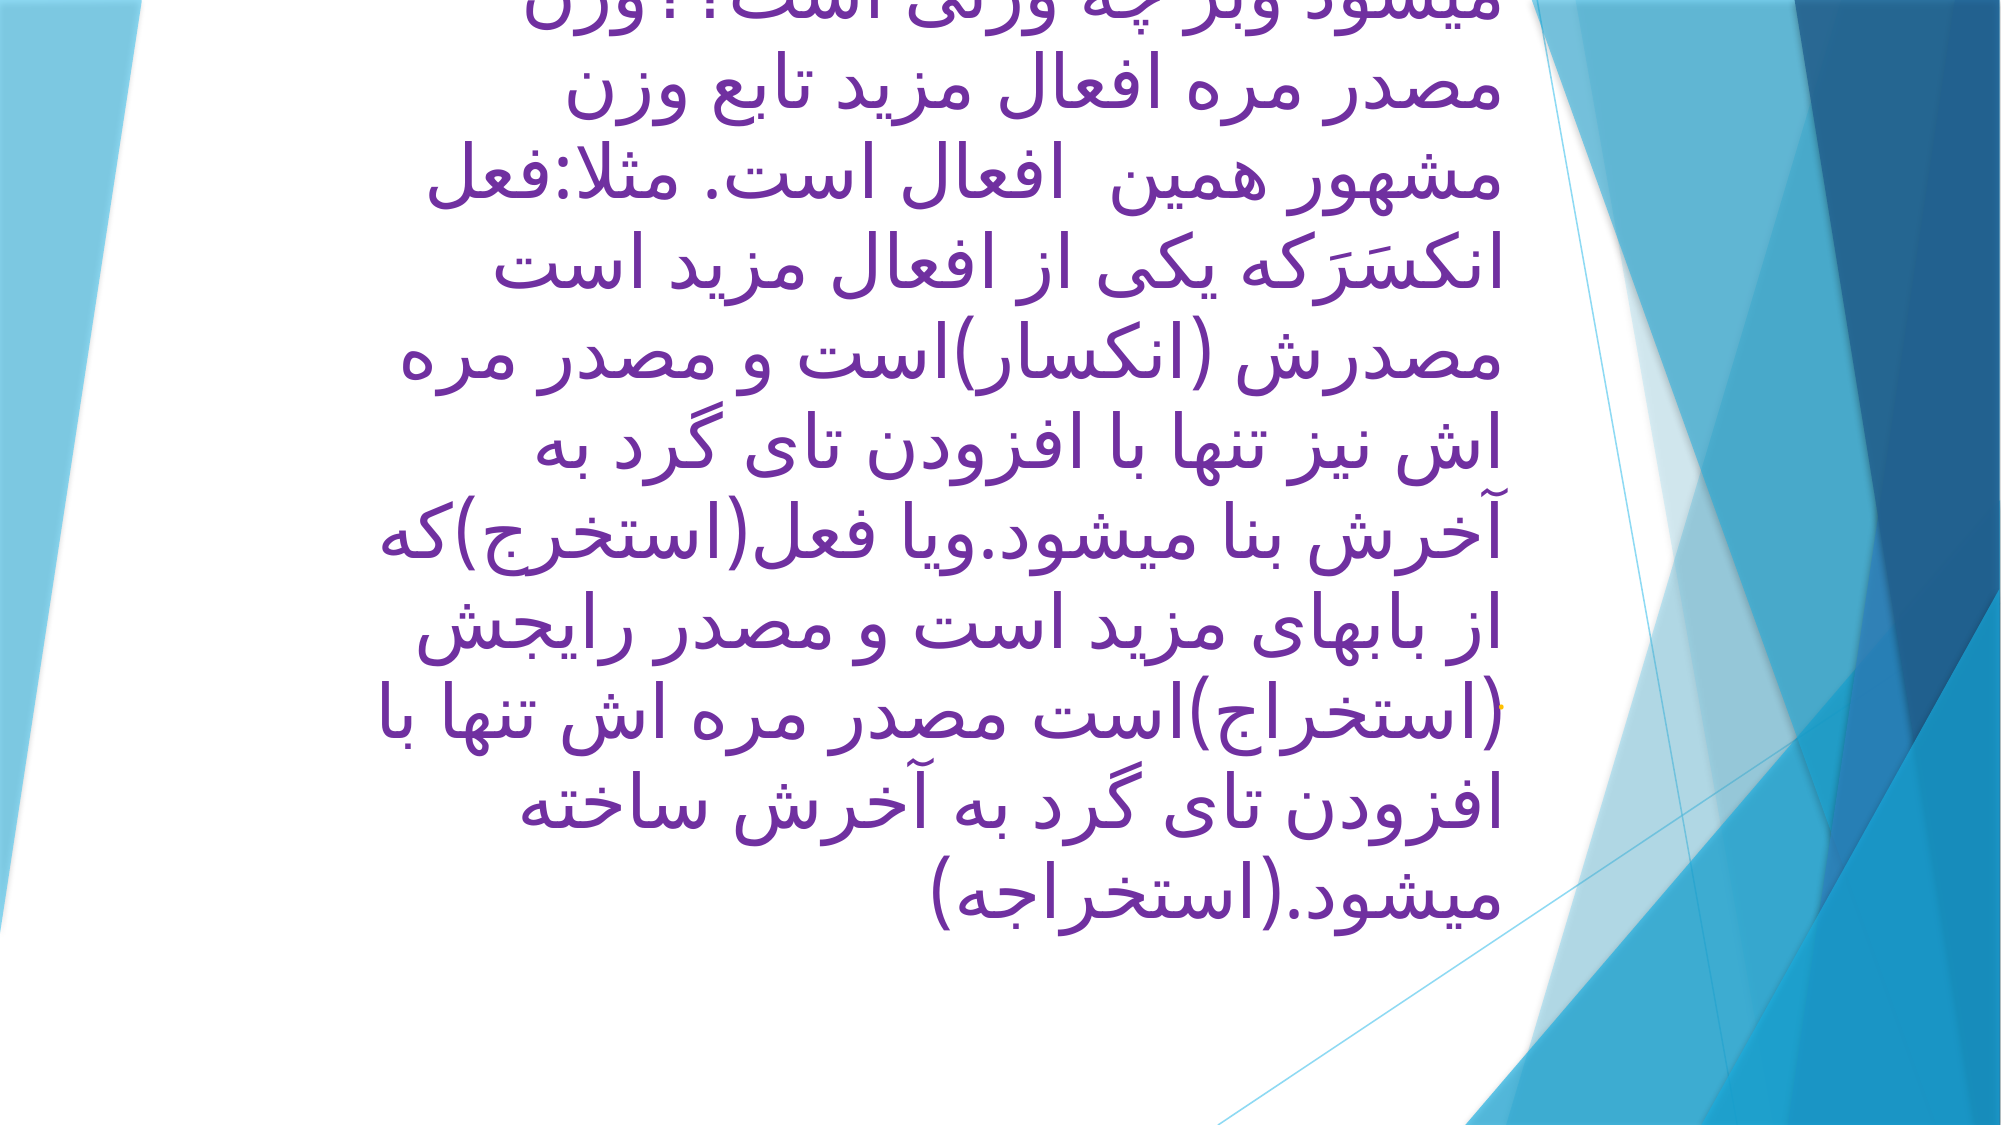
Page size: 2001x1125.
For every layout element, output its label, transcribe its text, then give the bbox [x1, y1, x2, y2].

title مصدر مره افعال مزید چگونه ساخته میشود وبر چه وزنی است؟؟وزن مصدر مره افعال مزید تابع وزن مشهور همین افعال است. مثلا:فعل انکسَرَکه یکی از افعال مزید است مصدرش (انکسار)است و مصدر مره اش نیز تنها با افزودن تای گرد به آخرش بنا میشود.ویا فعل(استخرج)که از بابهای مزید است و مصدر رایجش (استخراج)است مصدر مره اش تنها با افزودن تای گرد به آخرش ساخته میشود.(استخراجه) [314, 29, 1522, 664]
subtitle . [247, 664, 1522, 845]
title مصدر مره افعال مزید چگونه ساخته میشود وبر چه وزنی است؟؟وزن مصدر مره افعال مزید تابع وزن مشهور همین افعال است. مثلا:فعل انکسَرَکه یکی از افعال مزید است مصدرش (انکسار)است و مصدر مره اش نیز تنها با افزودن تای گرد به آخرش بنا میشود.ویا فعل(استخرج)که از بابهای مزید است و مصدر رایجش (استخراج)است مصدر مره اش تنها با افزودن تای گرد به آخرش ساخته میشود.(استخراجه) [314, 845, 1522, 942]
